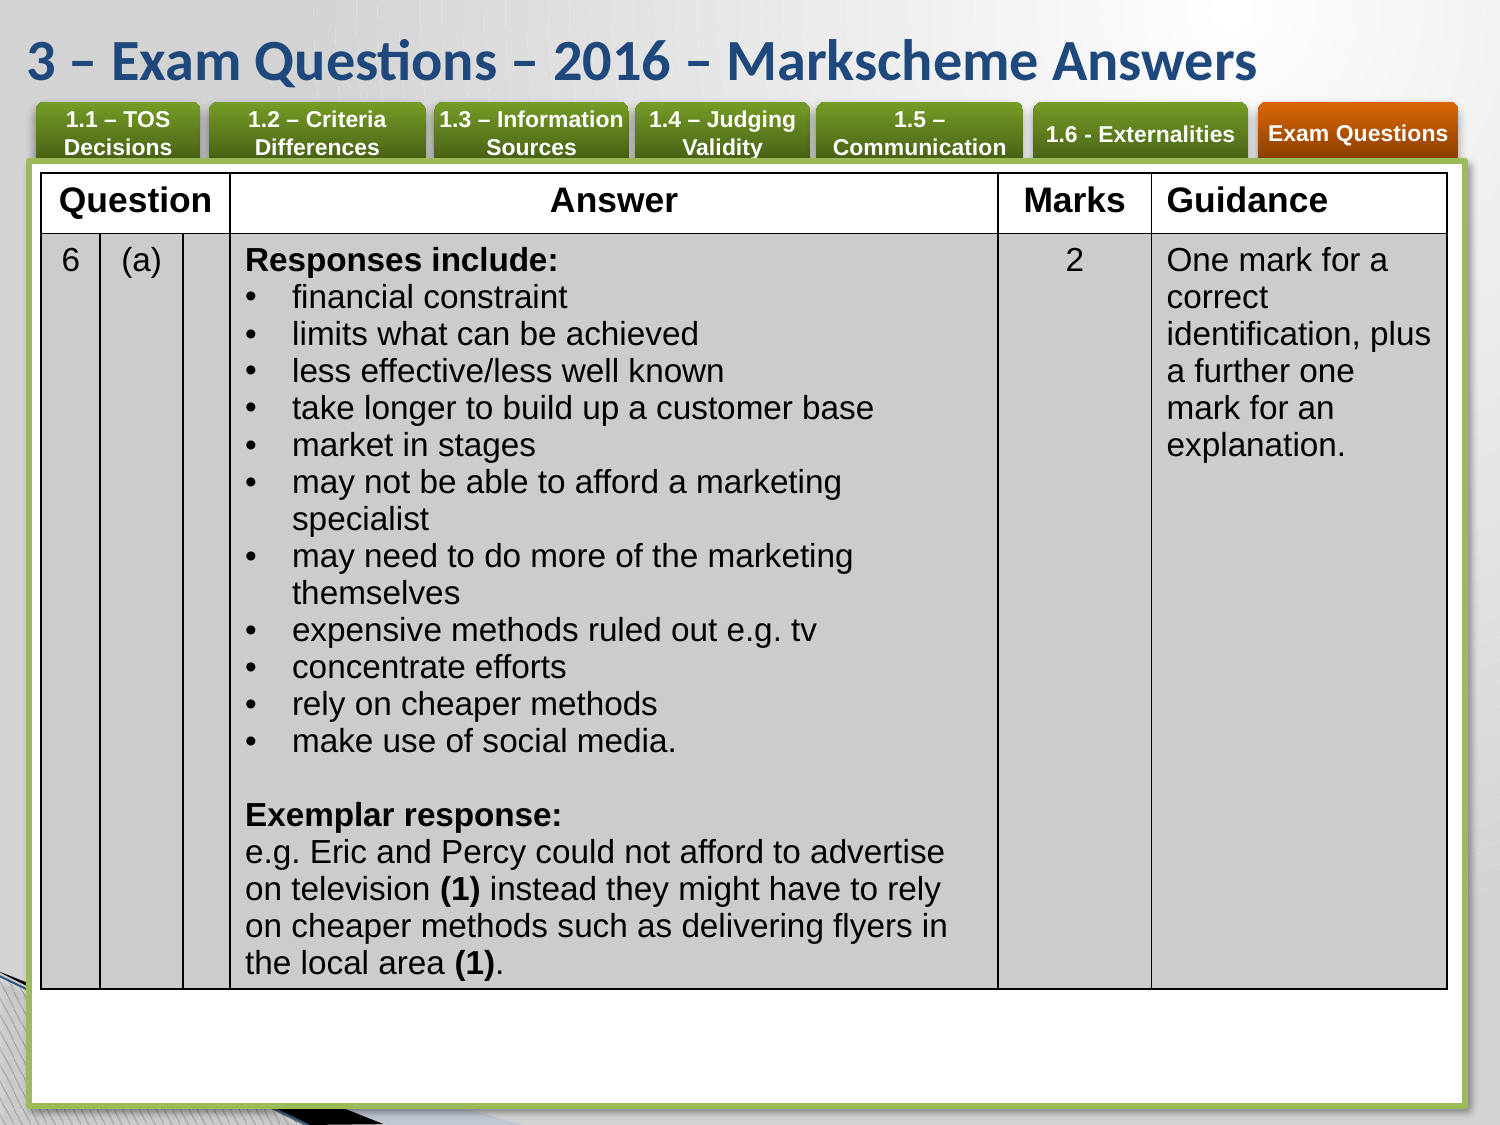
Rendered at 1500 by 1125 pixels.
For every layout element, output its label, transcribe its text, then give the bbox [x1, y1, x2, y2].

table_cell 2 [999, 234, 1151, 988]
table_cell One mark for a correct identification, plus a further one mark for an explanation. [1152, 234, 1446, 988]
table_cell (a) [101, 234, 182, 988]
table_header Marks [999, 174, 1151, 233]
table_header Question [42, 174, 229, 233]
table_cell 6 [42, 234, 99, 988]
table_header Answer [231, 174, 997, 233]
table_cell Responses include: financial constraint limits what can be achieved less effective/less well known take longer to build up a customer base market in stages may not be able to afford a marketing specialist may need to do more of the marketing themselves expensive methods ruled out e.g. tv concentrate efforts rely on cheaper methods make use of social media. Exemplar response: e.g. Eric and Percy could not afford to advertise on television (1) instead they might have to rely on cheaper methods such as delivering flyers in the local area (1). [231, 234, 997, 988]
picture [281, 1114, 303, 1125]
title 3 – Exam Questions – 2016 – Markscheme Answers [11, 11, 1465, 102]
table_header Guidance [1152, 174, 1446, 233]
table_cell [184, 234, 229, 988]
